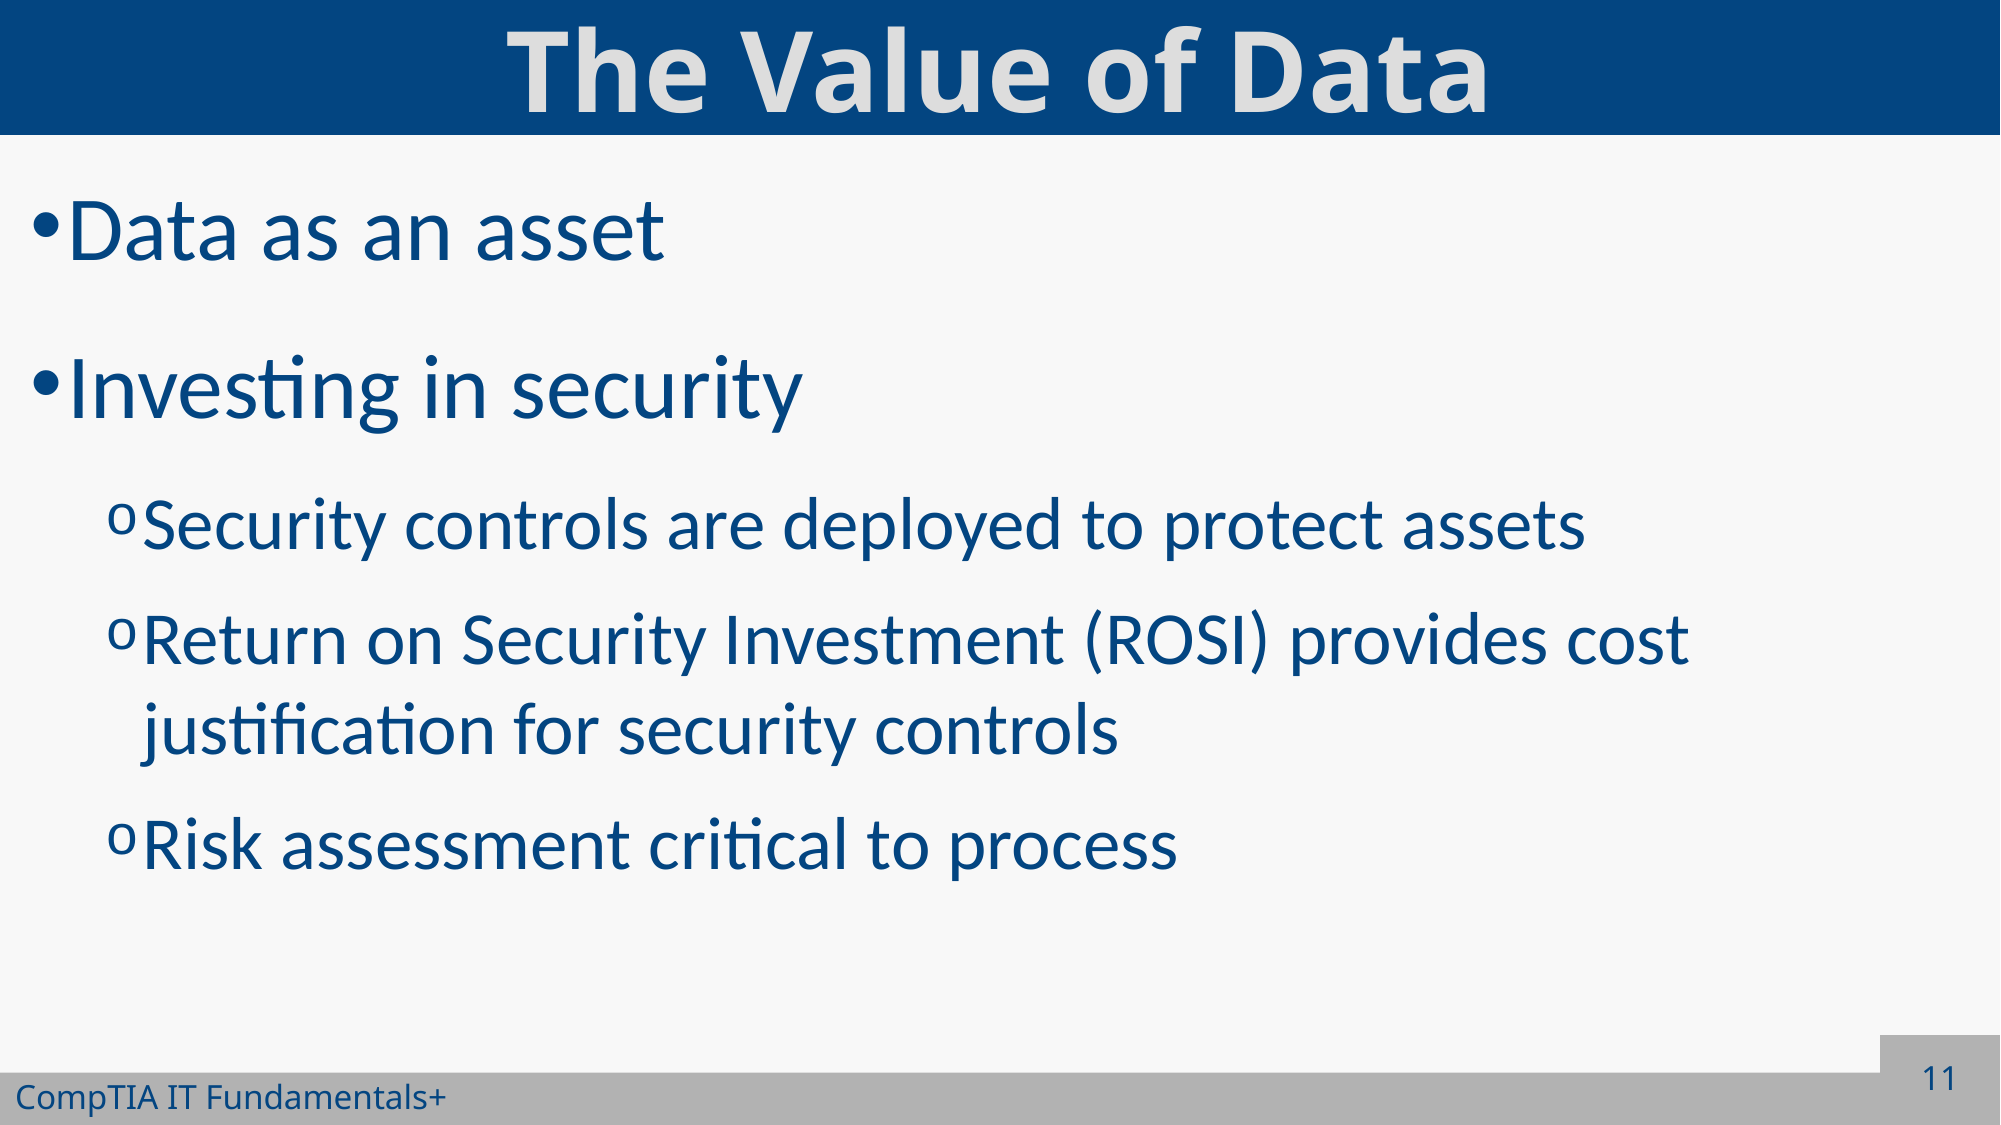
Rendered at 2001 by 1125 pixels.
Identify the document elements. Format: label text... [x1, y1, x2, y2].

slide_number 11 [1880, 1035, 2000, 1125]
footer CompTIA IT Fundamentals+ [0, 1072, 1880, 1125]
title The Value of Data [0, 0, 2000, 135]
list Data as an asset Investing in security Security controls are deployed to protect assets Return on Security Investment (ROSI) provides cost justification for security controls Risk assessment critical to process [15, 149, 1980, 1065]
